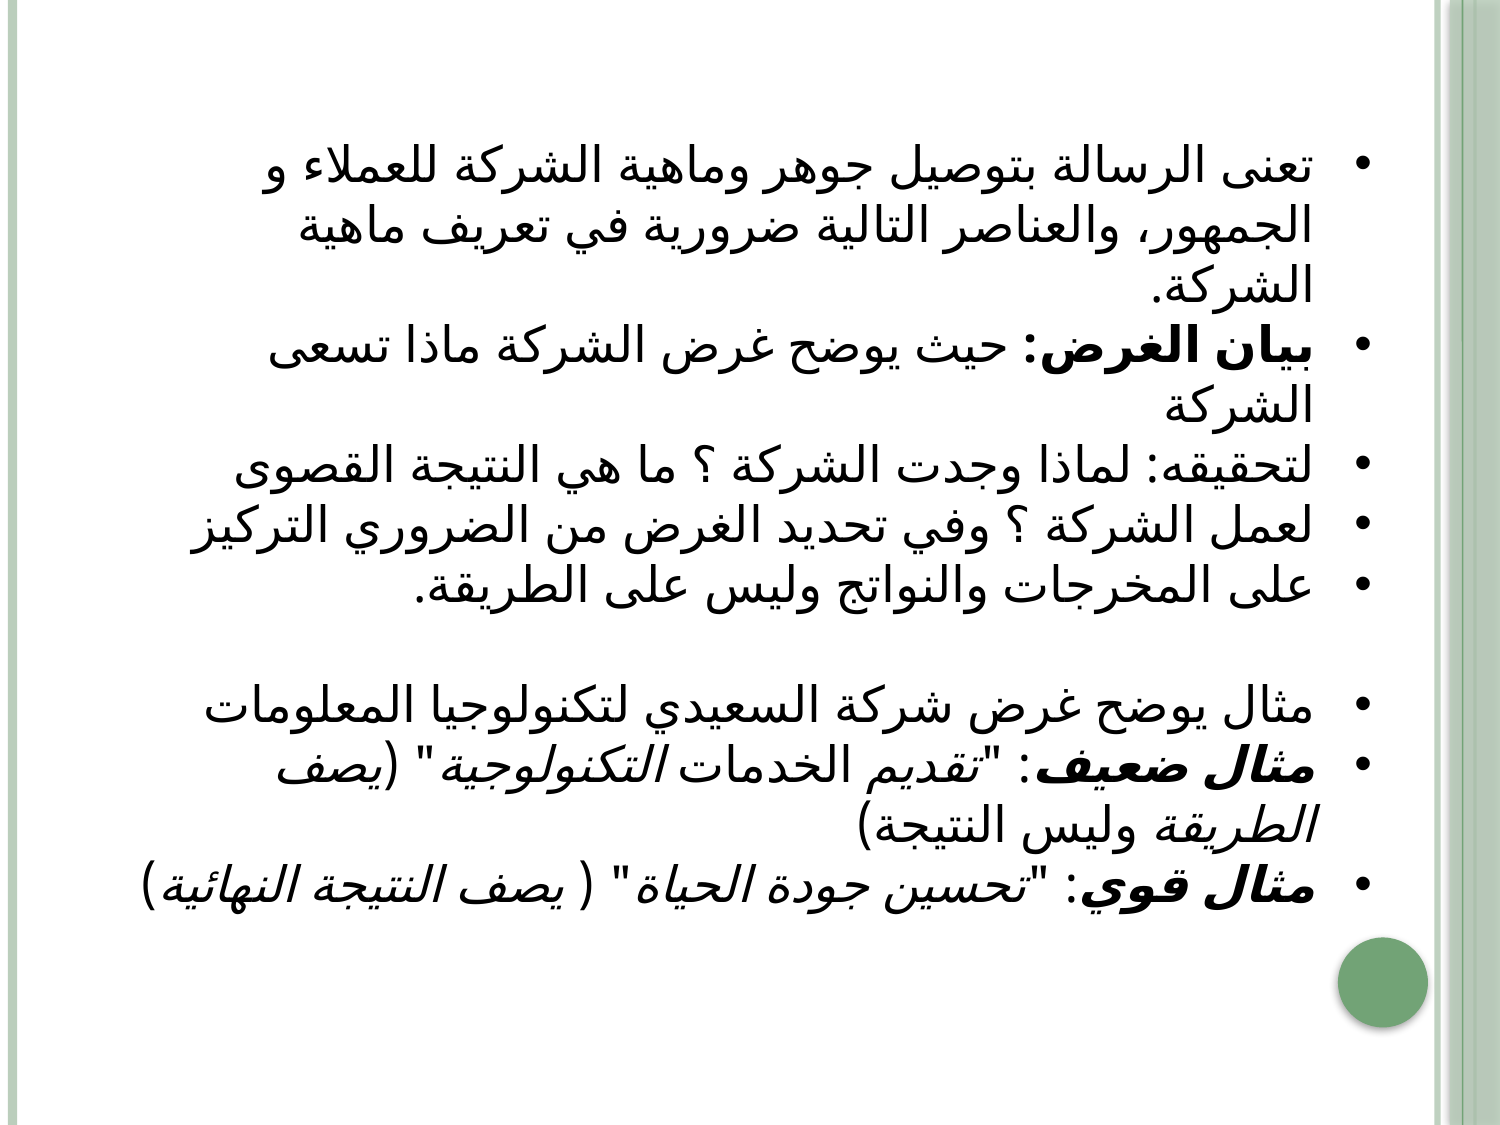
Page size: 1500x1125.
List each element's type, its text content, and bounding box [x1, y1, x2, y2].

text_box تعنى الرسالة بتوصيل جوهر وماهية الشركة للعملاء و الجمهور، والعناصر التالية ضرورية في تعريف ماهية الشركة. بيان الغرض: حيث يوضح غرض الشركة ماذا تسعى الشركة لتحقيقه: لماذا وجدت الشركة ؟ ما هي النتيجة القصوى لعمل الشركة ؟ وفي تحديد الغرض من الضروري التركيز على المخرجات والنواتج وليس على الطريقة. مثال يوضح غرض شركة السعيدي لتكنولوجيا المعلومات مثال ضعيف: "تقديم الخدمات التكنولوجية" (يصف الطريقة وليس النتيجة) مثال قوي: "تحسين جودة الحياة" ( يصف النتيجة النهائية) [122, 125, 1387, 921]
